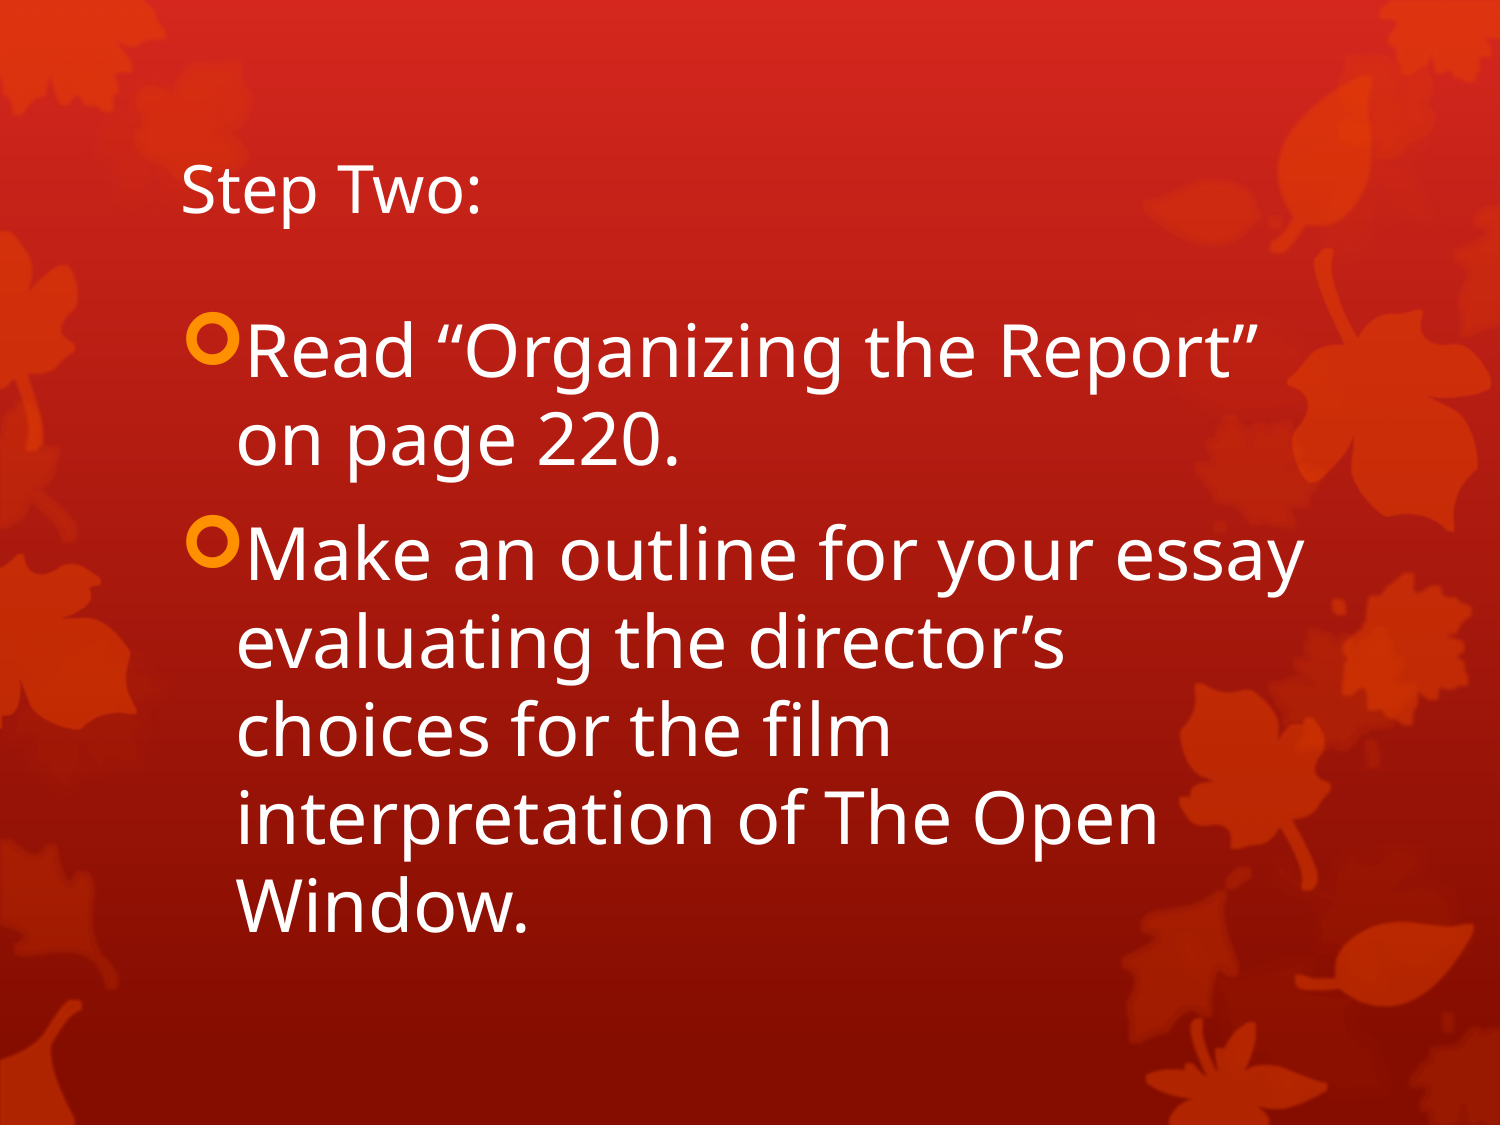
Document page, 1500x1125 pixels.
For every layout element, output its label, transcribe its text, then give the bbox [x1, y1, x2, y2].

list Read “Organizing the Report” on page 220. Make an outline for your essay evaluating the director’s choices for the film interpretation of The Open Window. [165, 296, 1335, 962]
title Step Two: [165, 110, 1335, 263]
